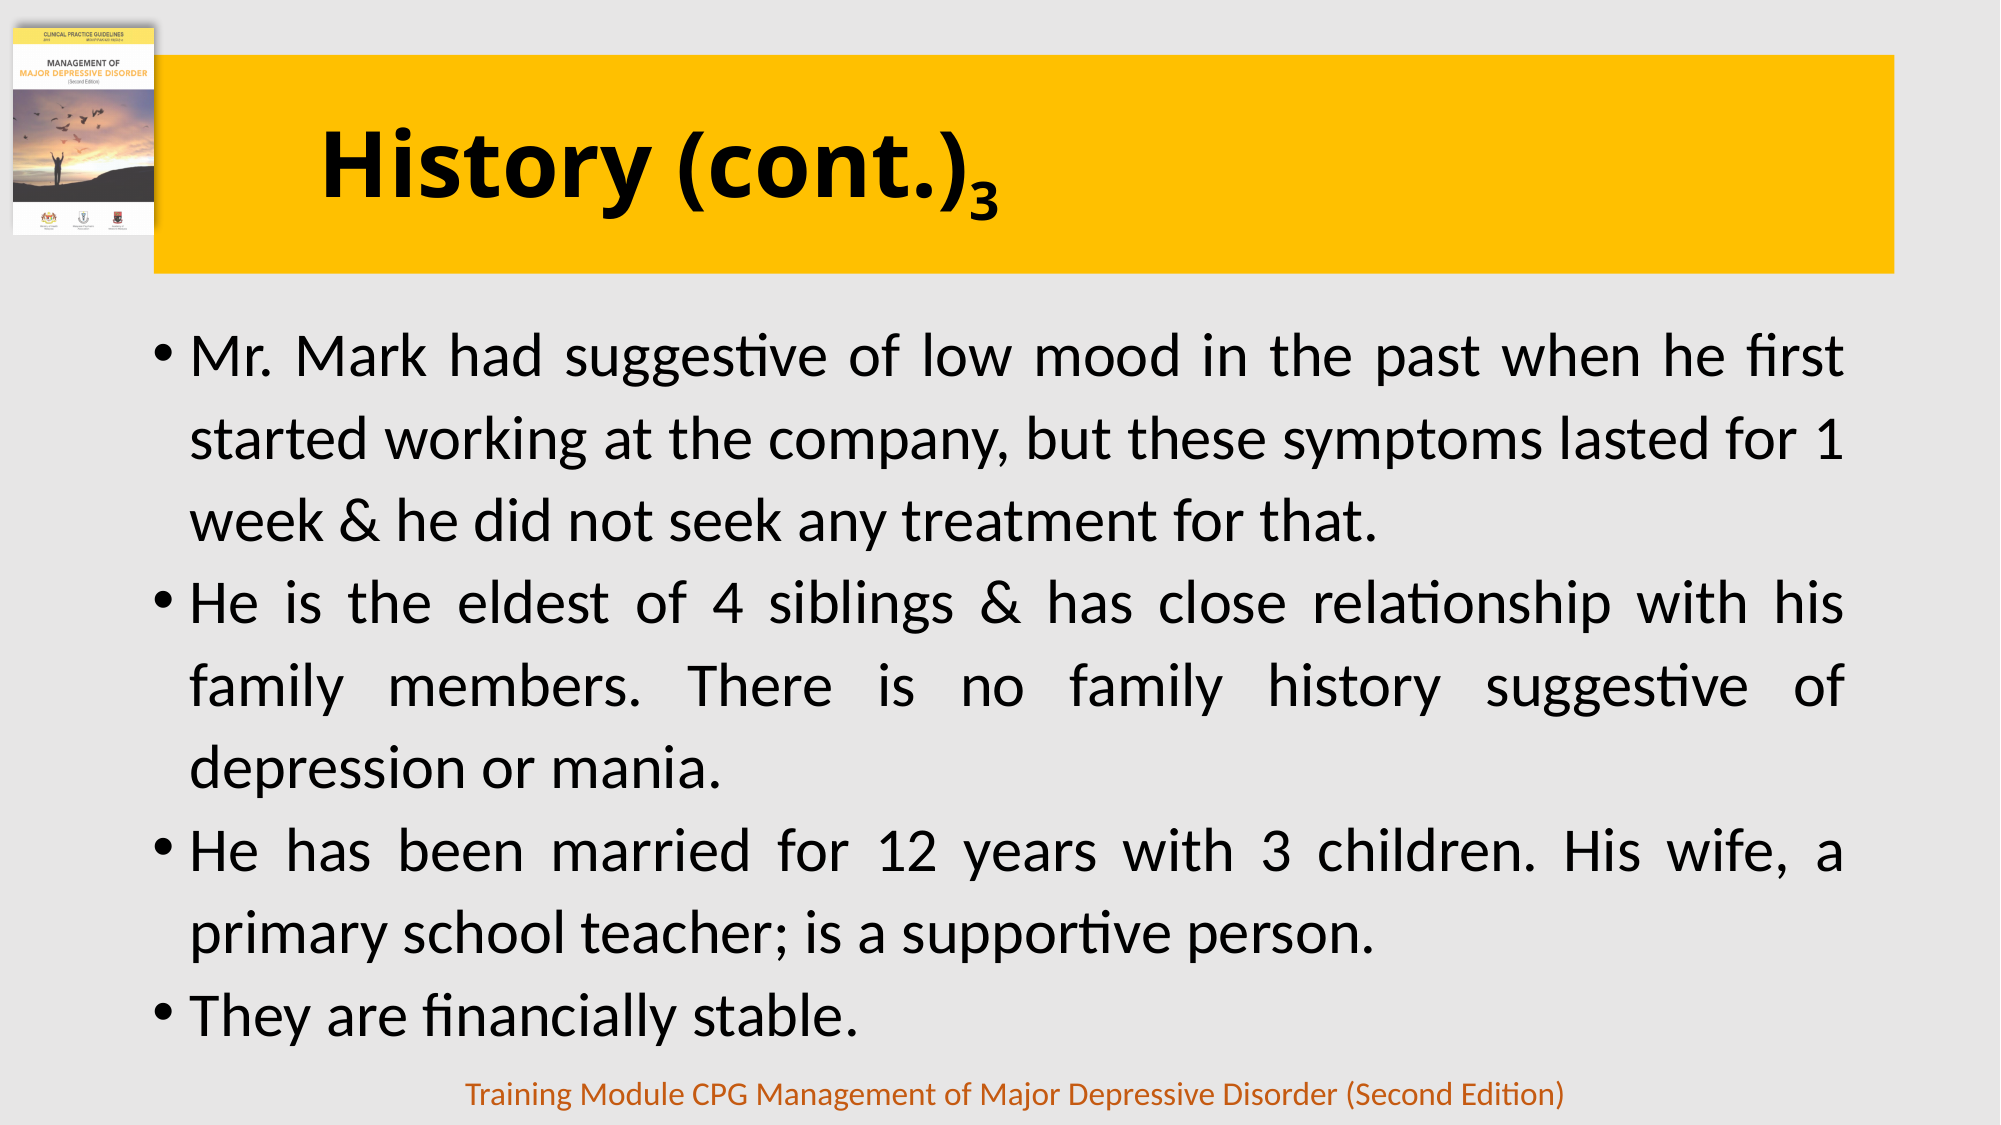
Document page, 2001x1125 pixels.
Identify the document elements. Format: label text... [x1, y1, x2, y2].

picture [13, 28, 154, 235]
list Mr. Mark had suggestive of low mood in the past when he first started working at the company, but these symptoms lasted for 1 week & he did not seek any treatment for that. He is the eldest of 4 siblings & has close relationship with his family members. There is no family history suggestive of depression or mania. He has been married for 12 years with 3 children. His wife, a primary school teacher; is a supportive person. They are financially stable. [137, 299, 1863, 1066]
title History (cont.)3 [153, 54, 1895, 274]
text_box Training Module CPG Management of Major Depressive Disorder (Second Edition) [450, 1065, 1832, 1120]
